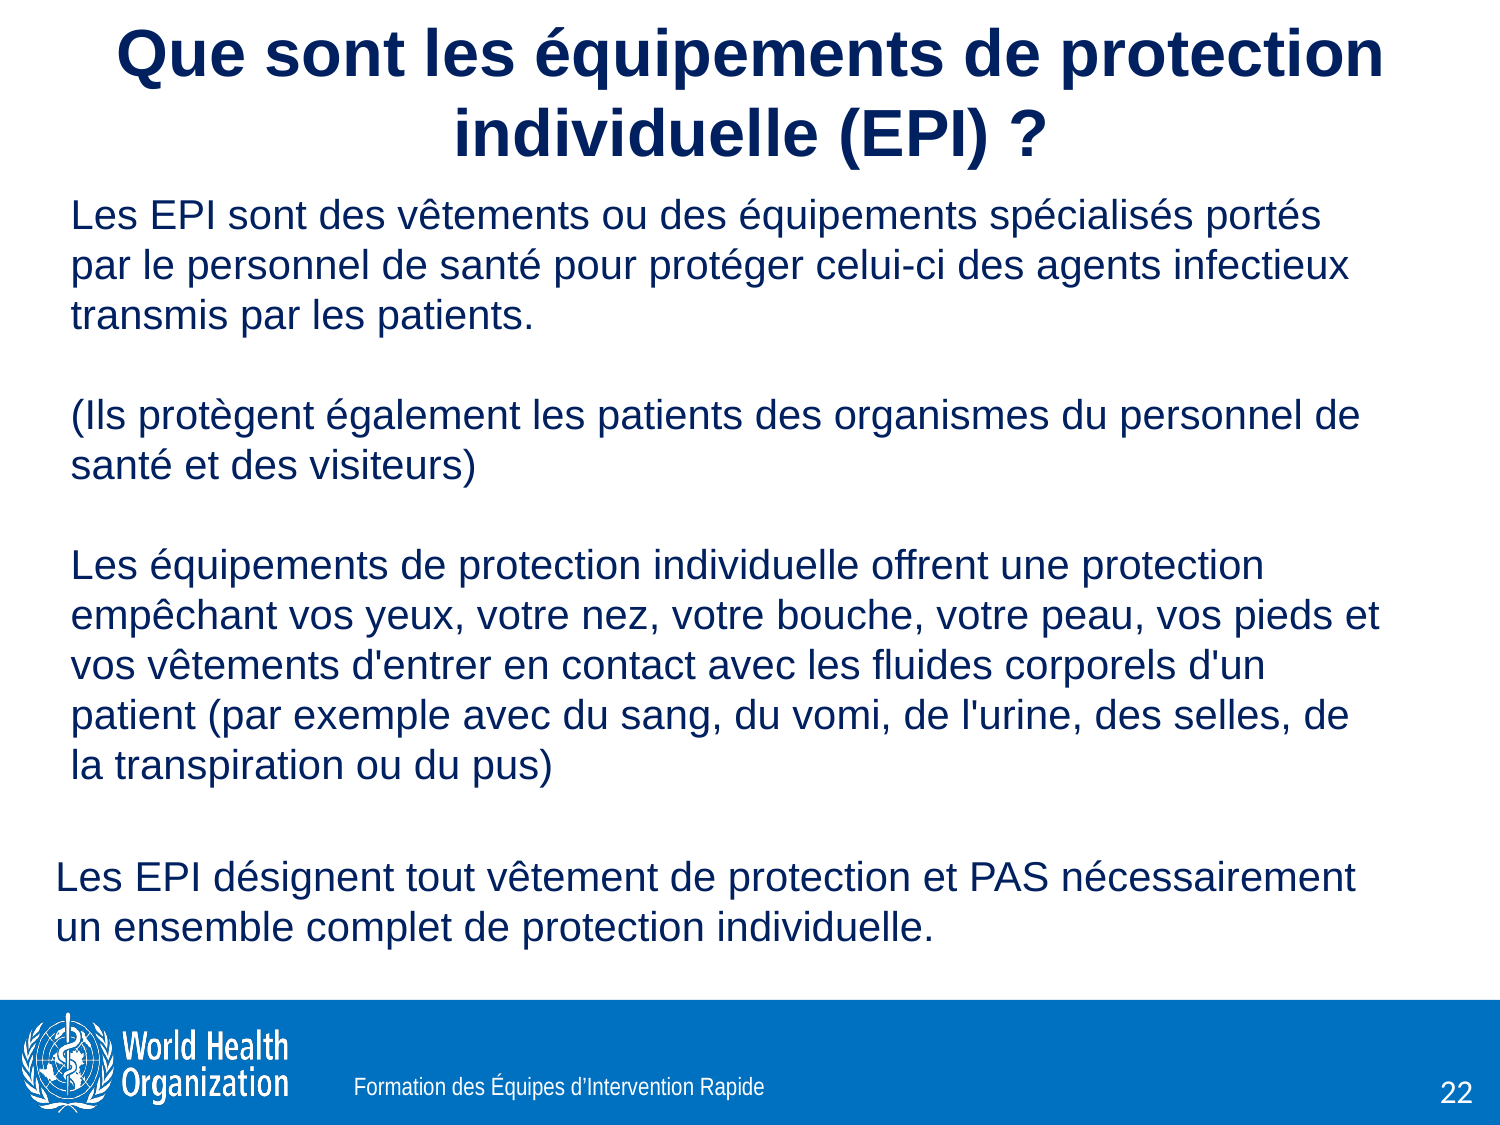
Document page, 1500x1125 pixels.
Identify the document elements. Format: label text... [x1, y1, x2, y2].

text_box Que sont les équipements de protection individuelle (EPI) ? [3, 10, 1500, 171]
title Les EPI sont des vêtements ou des équipements spécialisés portés par le personnel de santé pour protéger celui-ci des agents infectieux transmis par les patients. (Ils protègent également les patients des organismes du personnel de santé et des visiteurs) Les équipements de protection individuelle offrent une protection empêchant vos yeux, votre nez, votre bouche, votre peau, vos pieds et vos vêtements d'entrer en contact avec les fluides corporels d'un patient (par exemple avec du sang, du vomi, de l'urine, des selles, de la transpiration ou du pus) [55, 368, 1406, 557]
picture [21, 1012, 288, 1113]
text_box Les EPI désignent tout vêtement de protection et PAS nécessairement un ensemble complet de protection individuelle. [55, 850, 1406, 951]
